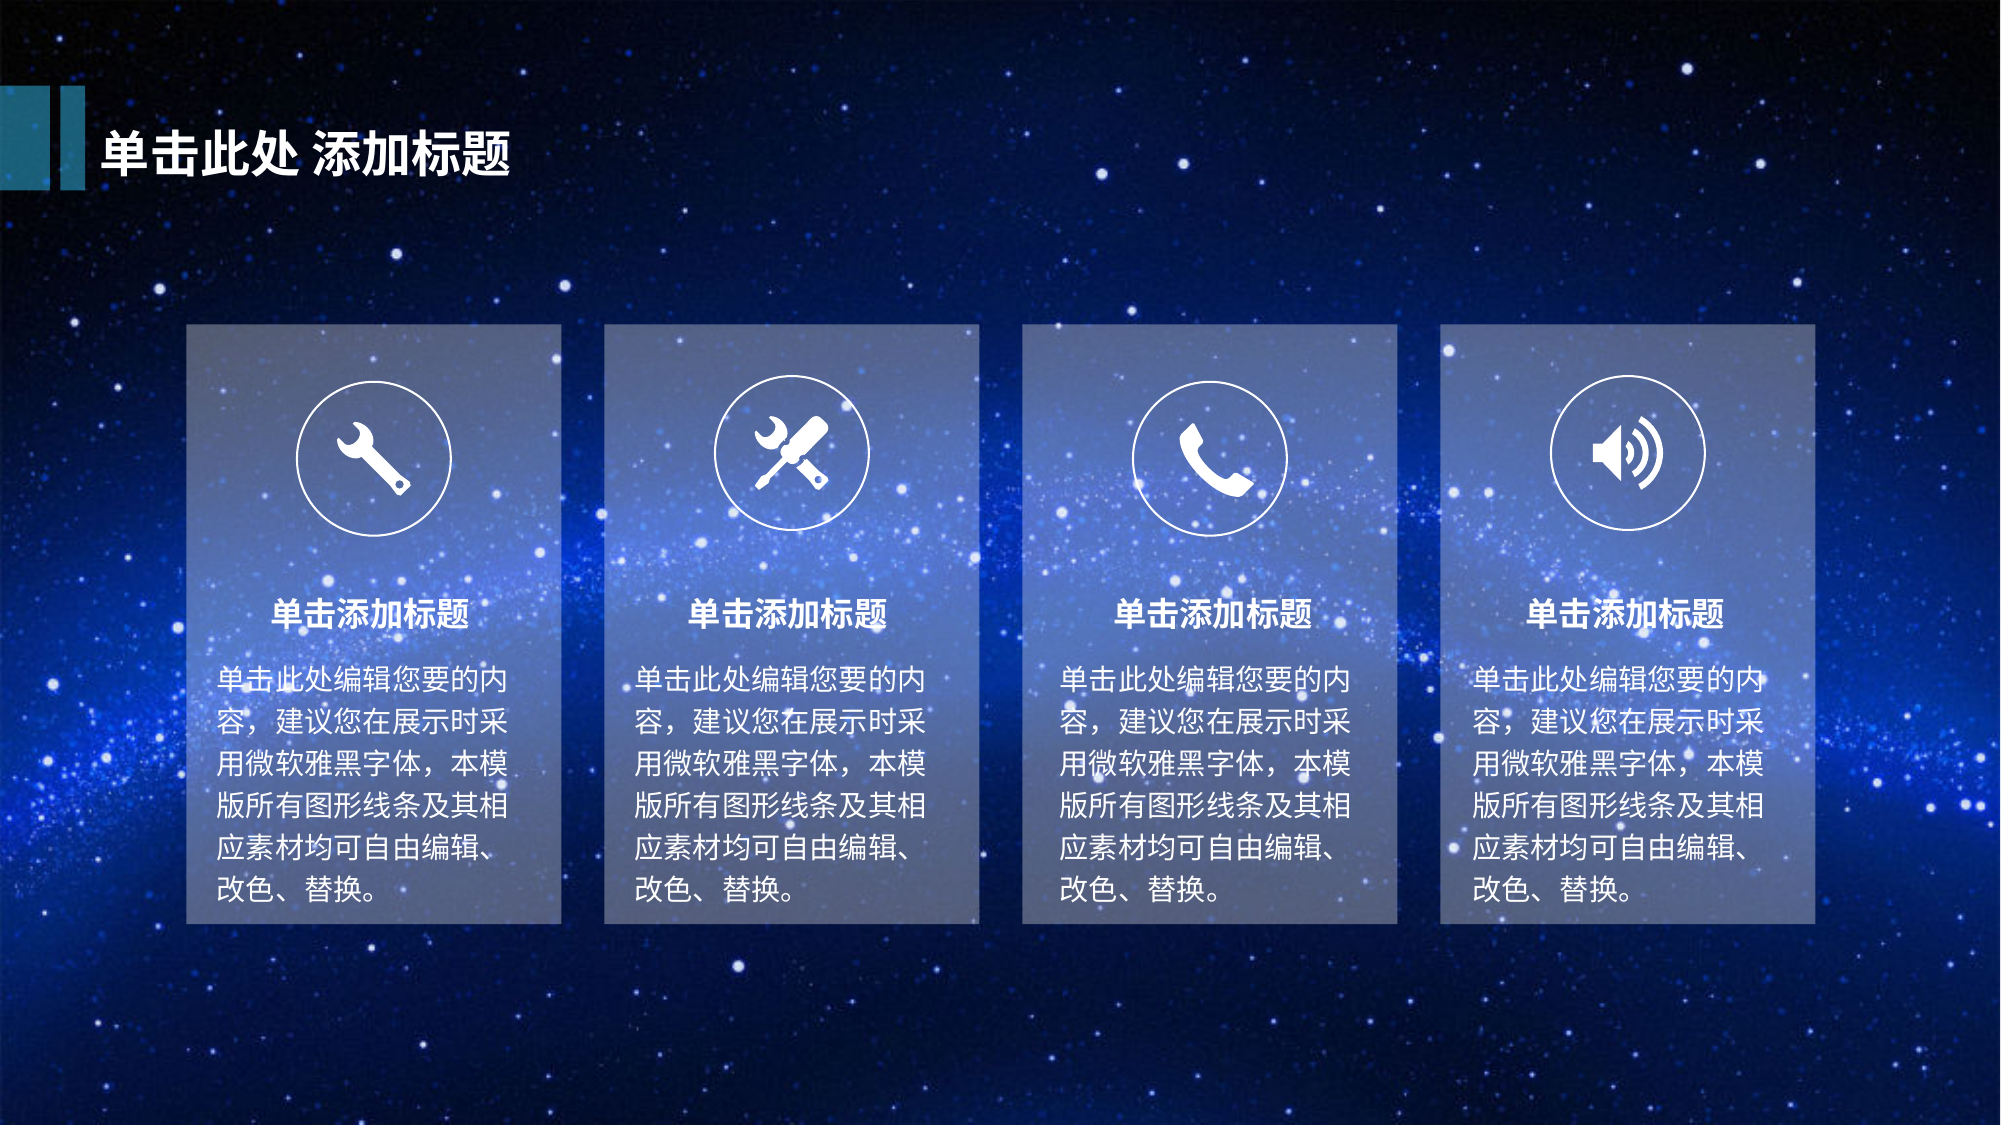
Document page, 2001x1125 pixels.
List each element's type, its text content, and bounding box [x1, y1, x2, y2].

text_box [604, 324, 980, 925]
text_box [59, 85, 86, 191]
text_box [1440, 324, 1816, 925]
text_box 单击此处 添加标题 [85, 114, 563, 190]
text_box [186, 324, 562, 925]
picture [0, 0, 2001, 1125]
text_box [1022, 324, 1398, 925]
text_box [0, 85, 51, 191]
